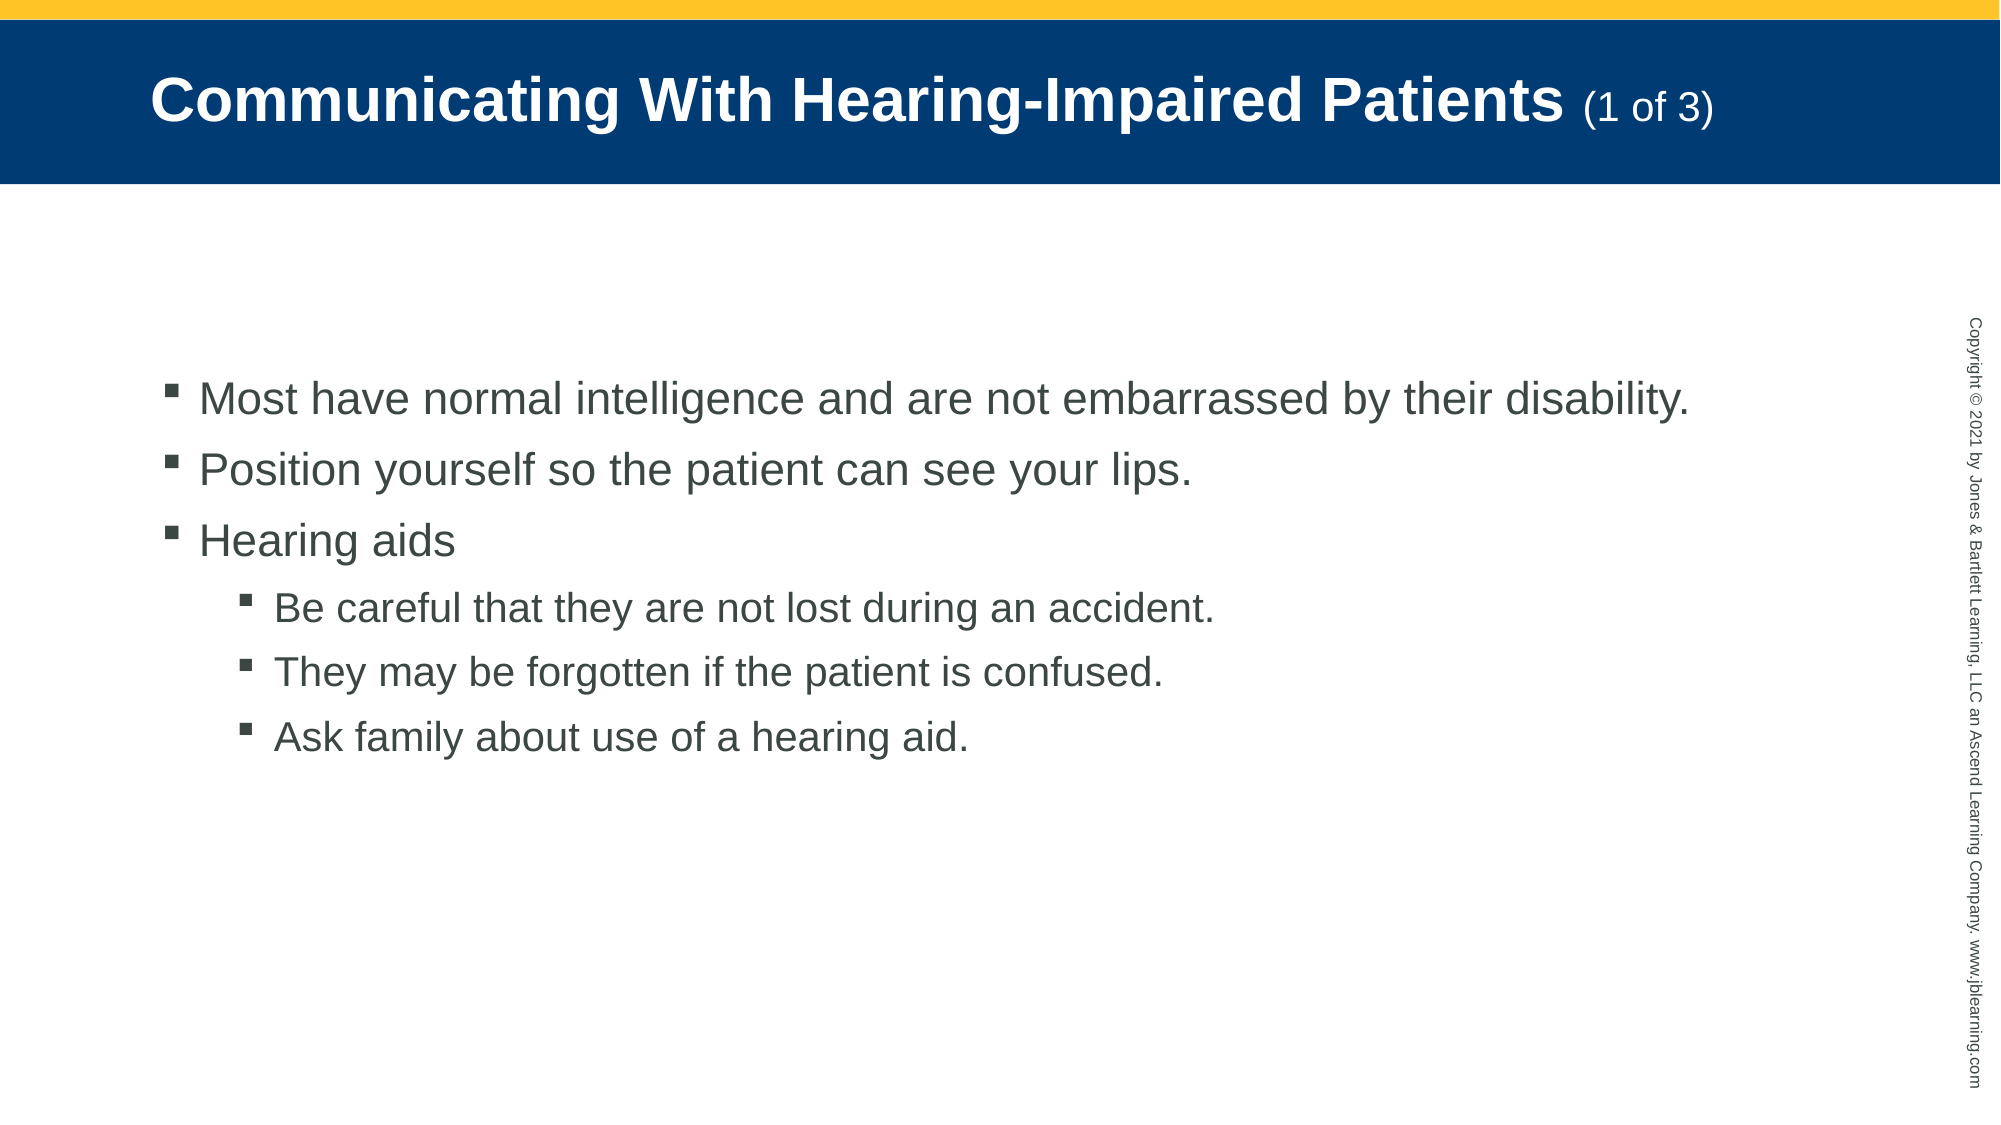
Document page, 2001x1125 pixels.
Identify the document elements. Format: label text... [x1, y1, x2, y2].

list Most have normal intelligence and are not embarrassed by their disability. Position yourself so the patient can see your lips. Hearing aids Be careful that they are not lost during an accident. They may be forgotten if the patient is confused. Ask family about use of a hearing aid. [146, 361, 1859, 1016]
title Communicating With Hearing-Impaired Patients (1 of 3) [0, 19, 2000, 185]
